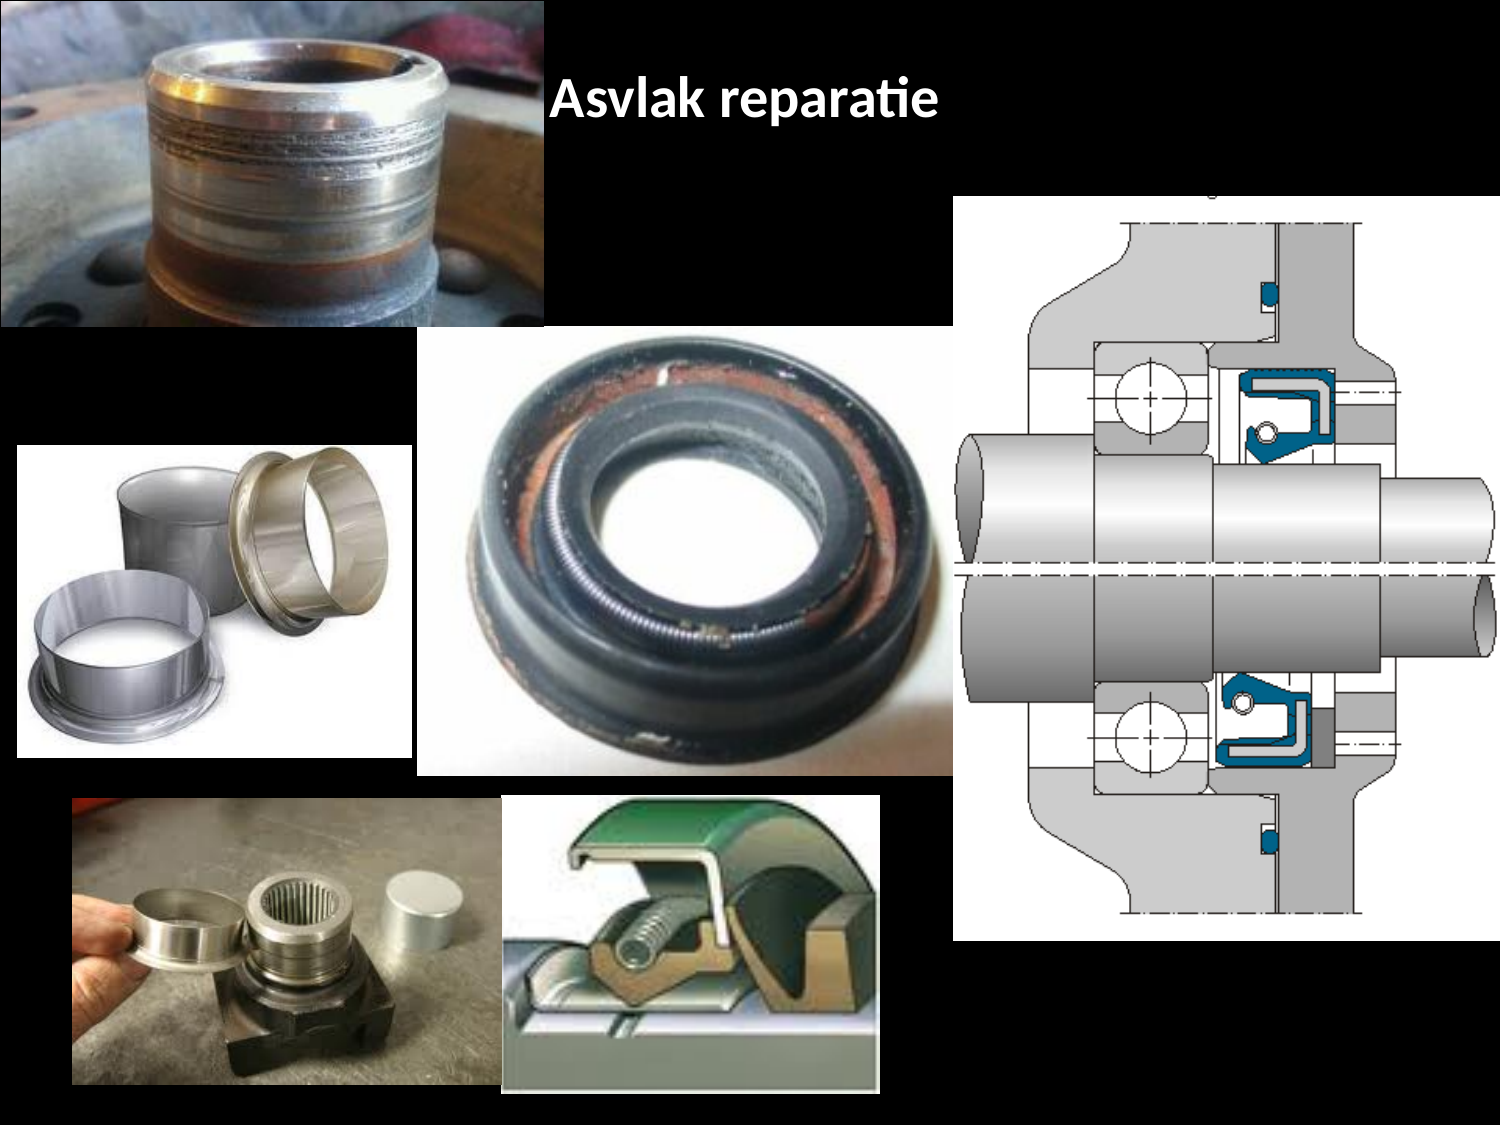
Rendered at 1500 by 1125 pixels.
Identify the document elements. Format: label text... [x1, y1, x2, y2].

picture [71, 795, 881, 1095]
picture [17, 445, 412, 759]
picture [1, 1, 1500, 941]
text_box Asvlak reparatie [548, 51, 963, 137]
